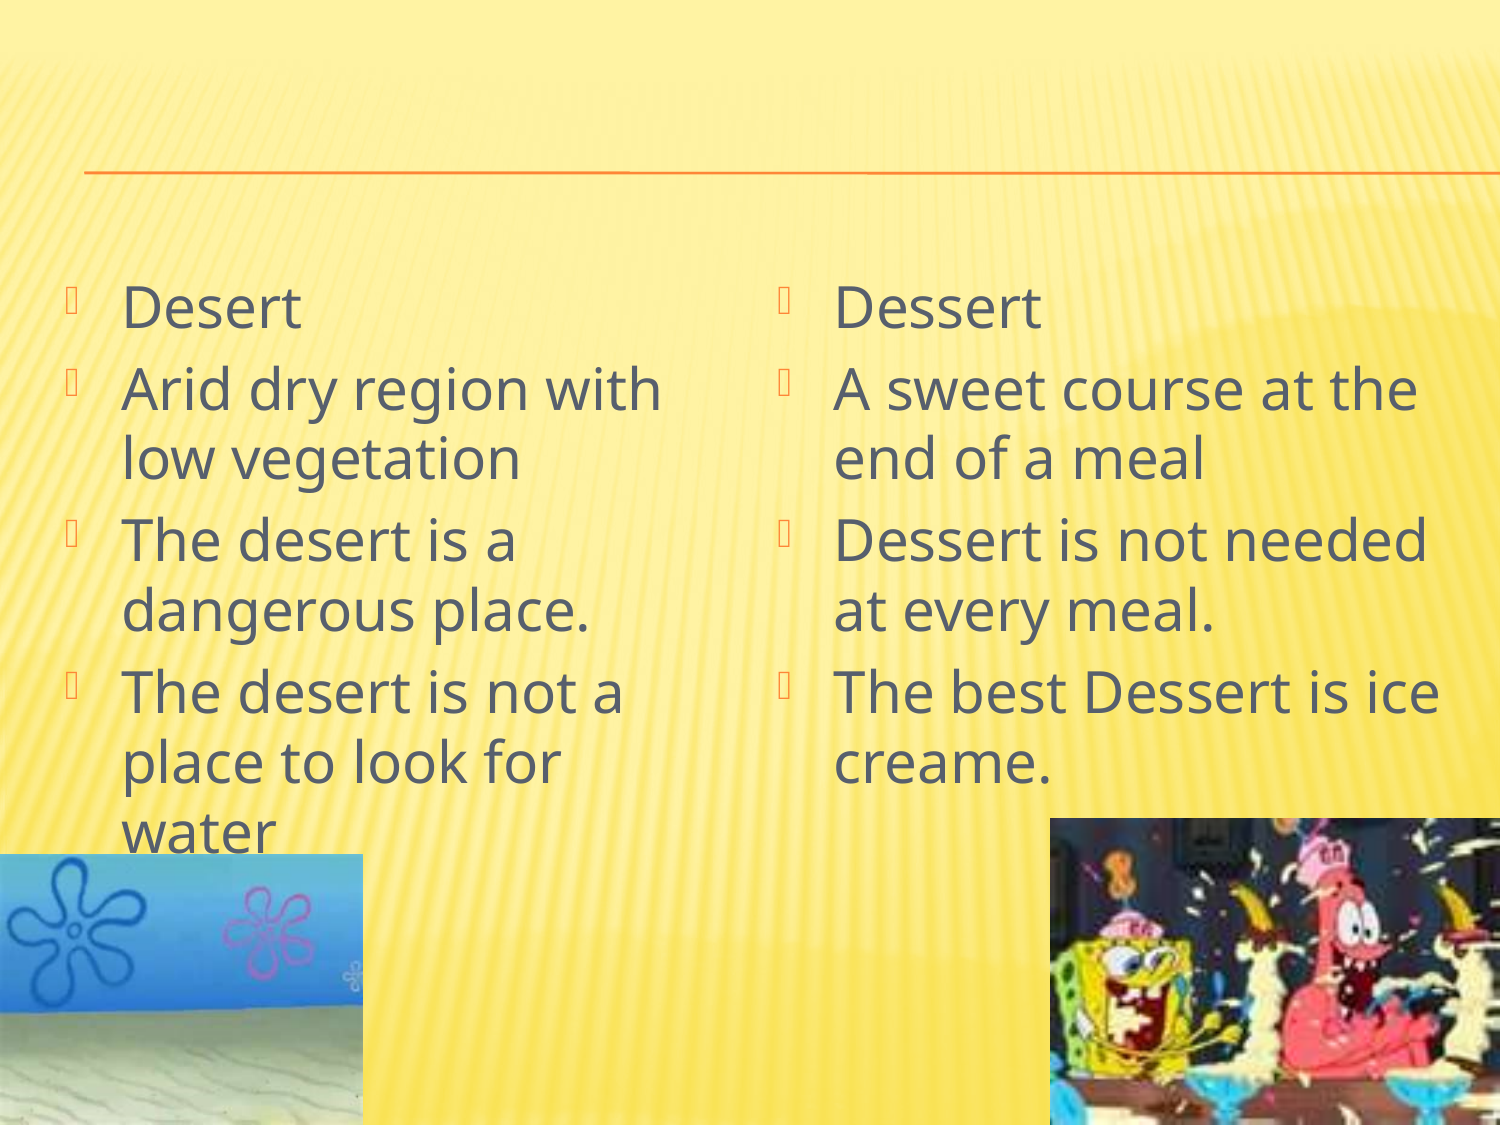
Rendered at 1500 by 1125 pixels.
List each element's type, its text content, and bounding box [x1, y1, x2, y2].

picture [0, 854, 363, 1125]
list Desert Arid dry region with low vegetation The desert is a dangerous place. The desert is not a place to look for water [50, 262, 738, 1038]
picture [1049, 818, 1500, 1125]
list Dessert A sweet course at the end of a meal Dessert is not needed at every meal. The best Dessert is ice creame. [762, 262, 1475, 1038]
